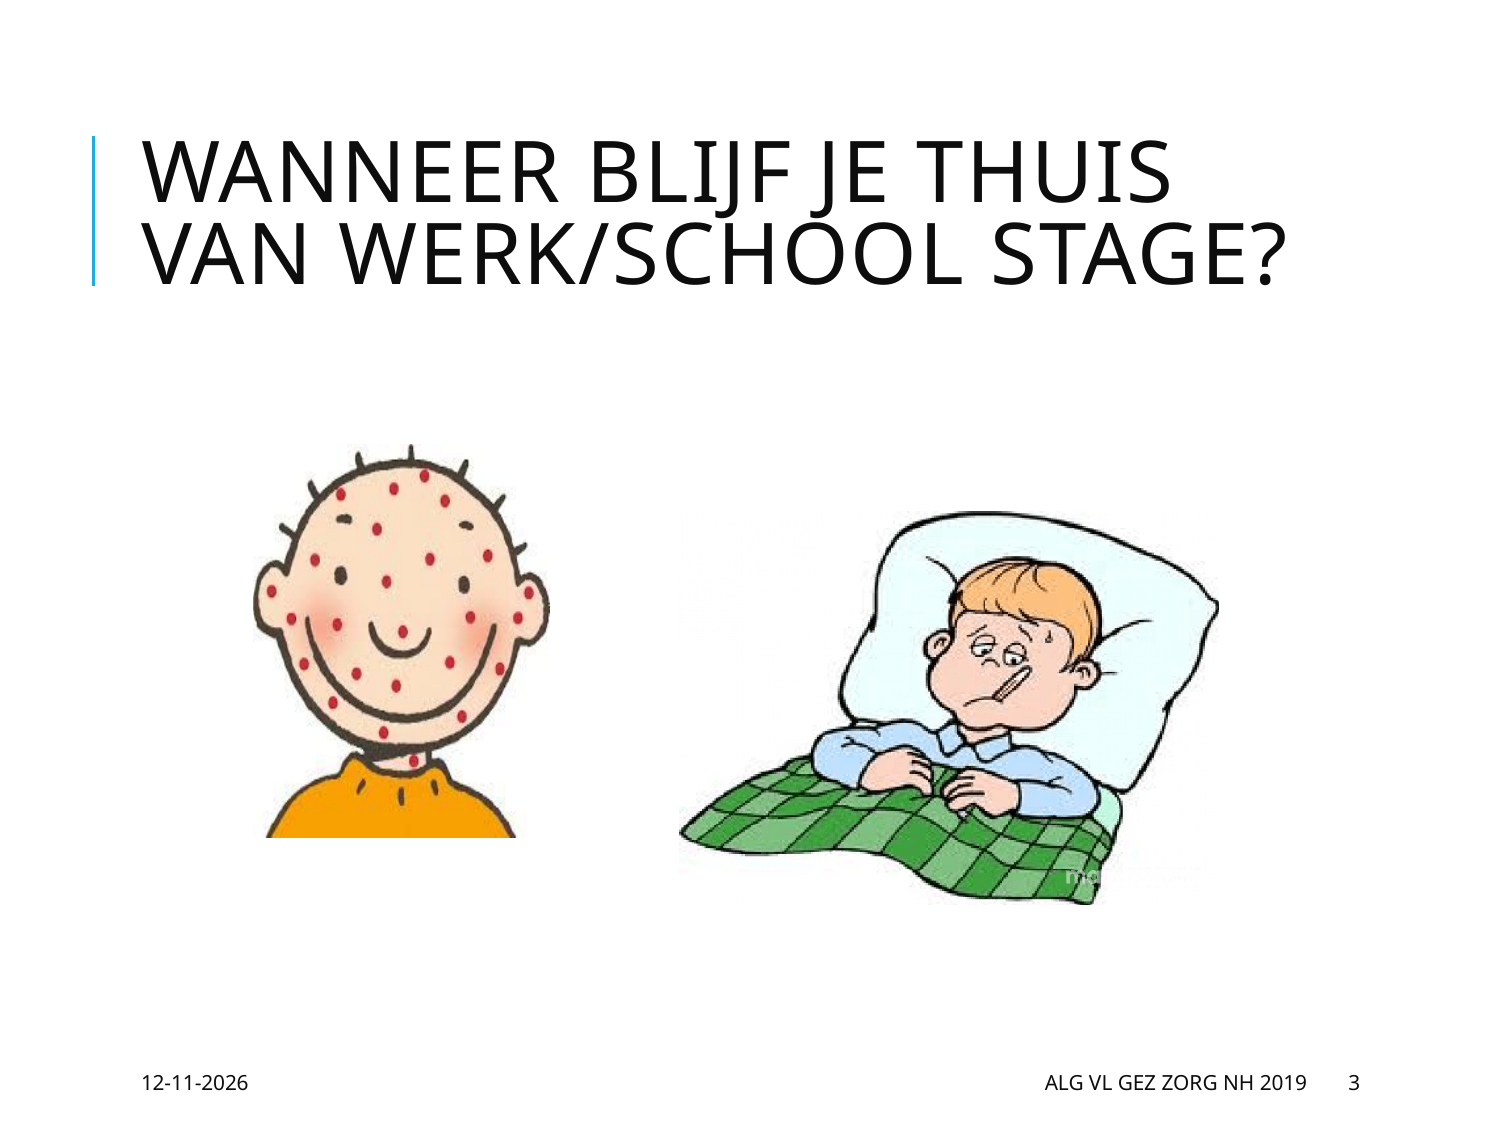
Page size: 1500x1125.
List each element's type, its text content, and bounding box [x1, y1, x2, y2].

picture [253, 444, 550, 838]
footer Alg VL gez zorg NH 2019 [595, 1061, 1322, 1107]
title Wanneer blijf je thuis van werk/school stage? [126, 96, 1322, 342]
picture [679, 511, 1219, 905]
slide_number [126, 1061, 392, 1107]
slide_number 3 [1333, 1061, 1454, 1107]
